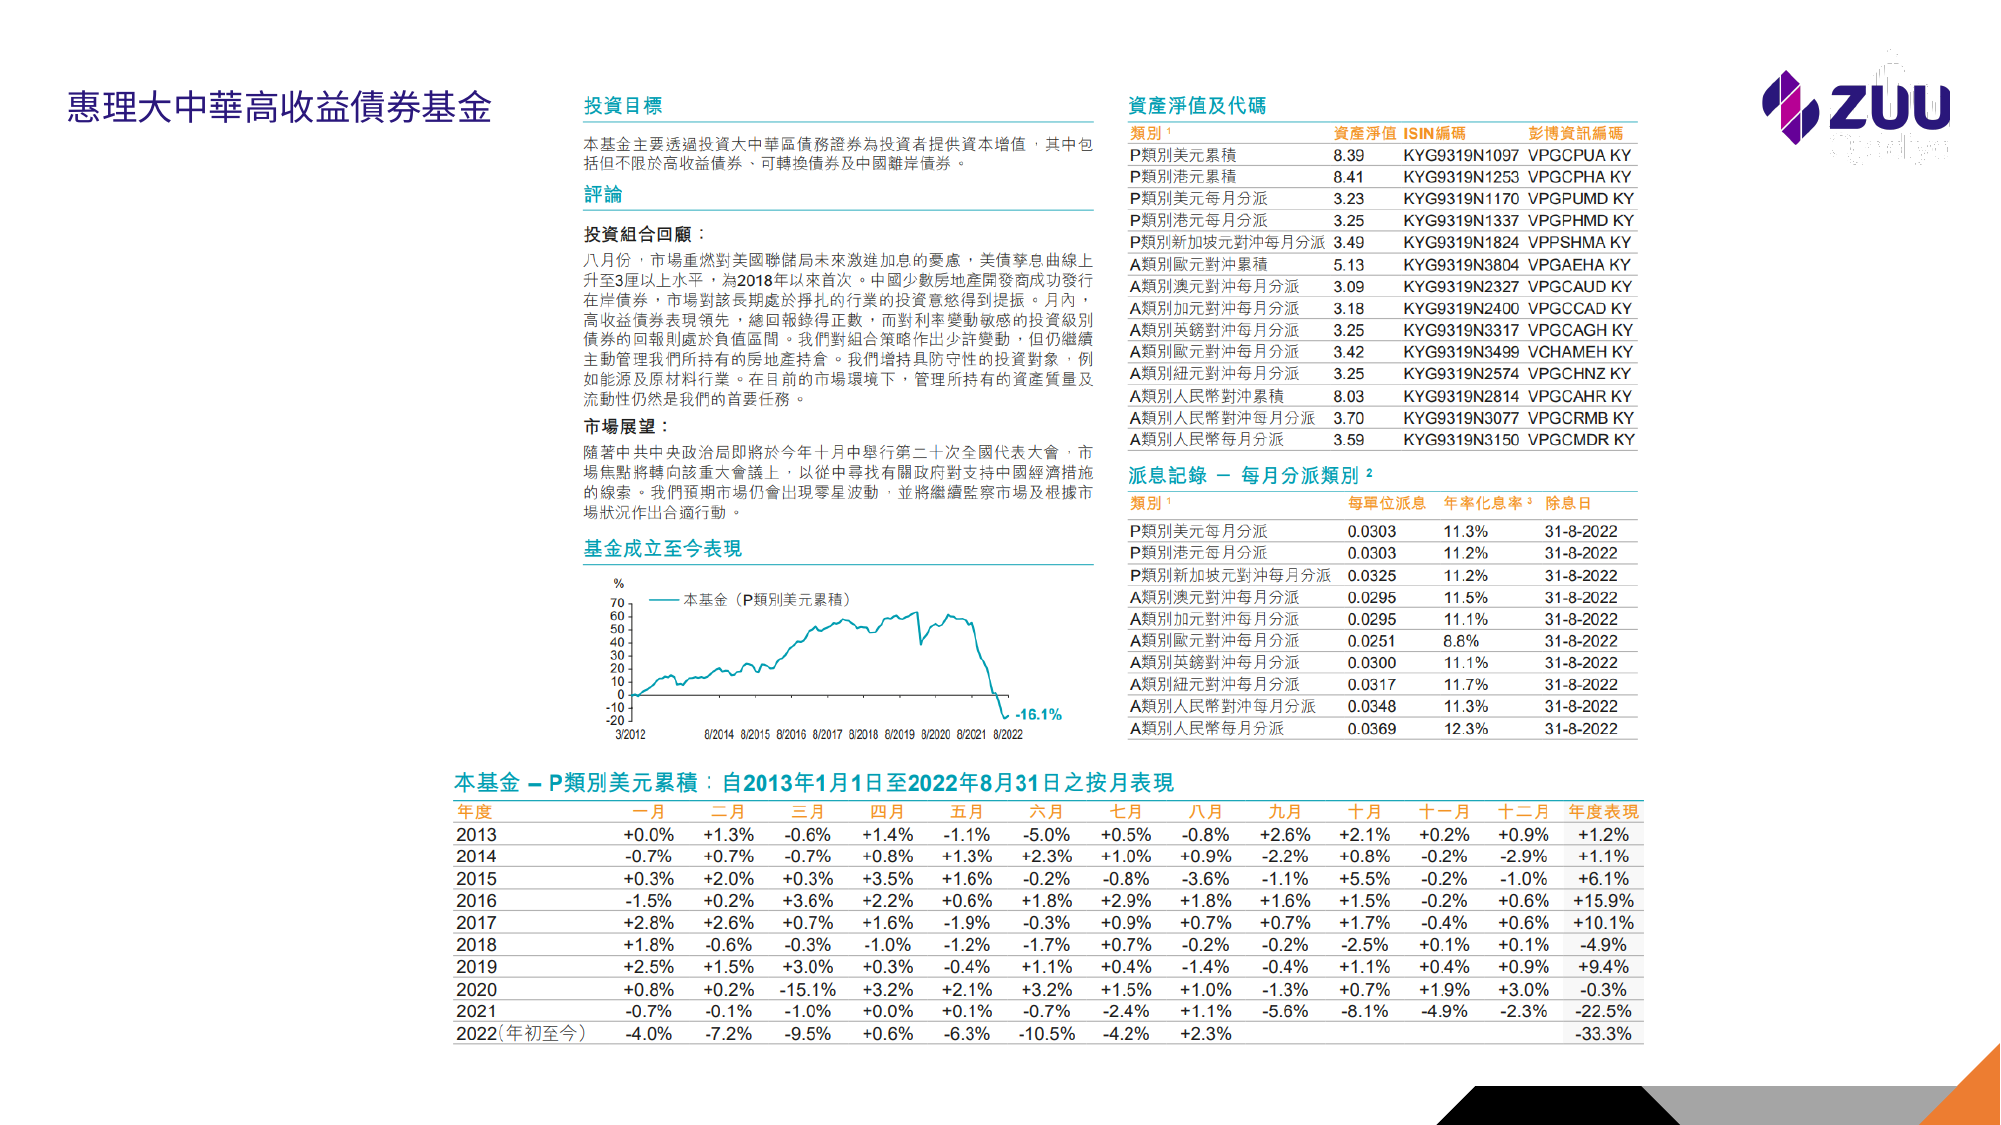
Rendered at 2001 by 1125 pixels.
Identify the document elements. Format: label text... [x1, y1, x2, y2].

subtitle 惠理大中華高收益債券基金 [52, 75, 572, 144]
picture [572, 75, 1647, 746]
picture [437, 765, 1647, 1050]
subtitle 惠理大中華高收益債券基金 [1647, 75, 1950, 144]
